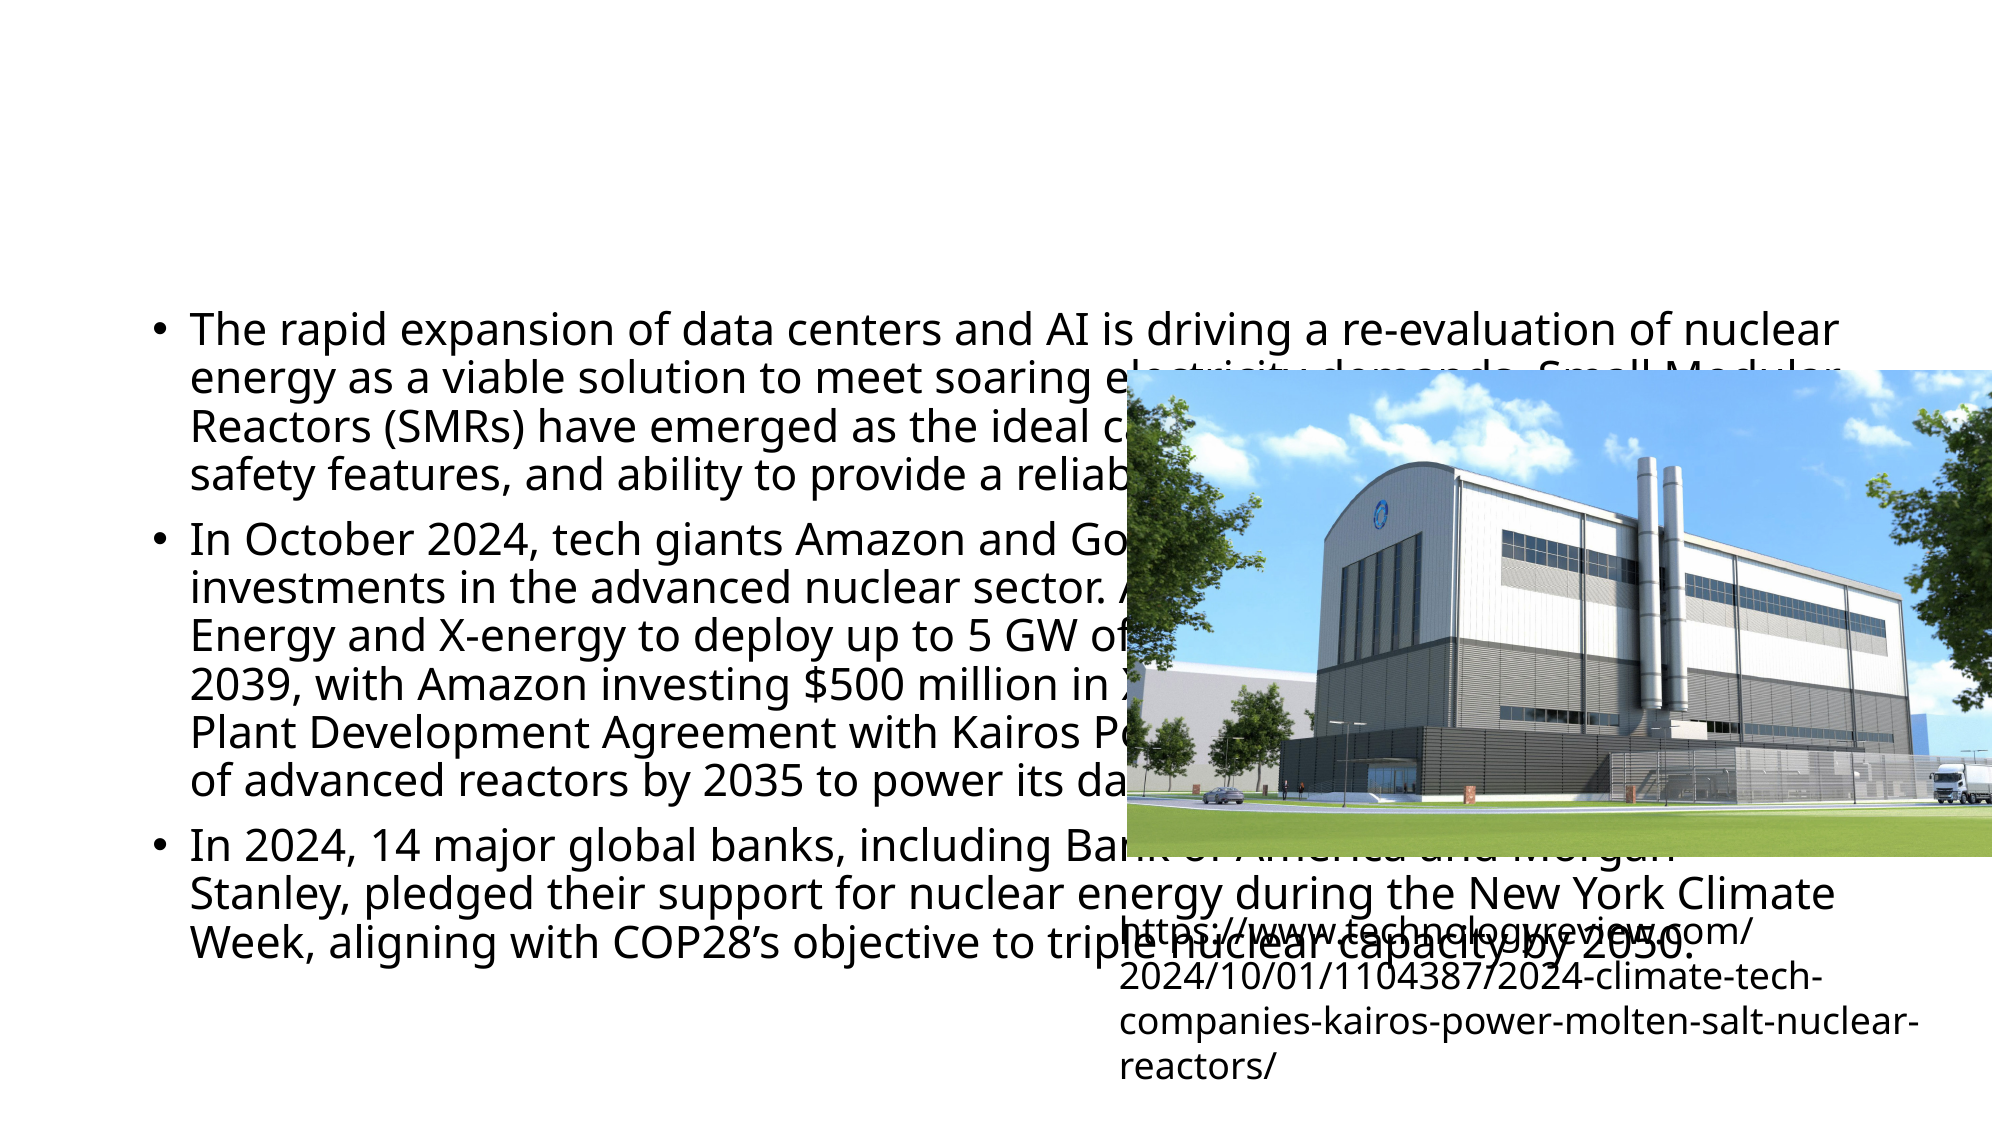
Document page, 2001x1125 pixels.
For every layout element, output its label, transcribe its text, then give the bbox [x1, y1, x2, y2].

text_box https://www.technologyreview.com/2024/10/01/1104387/2024-climate-tech-companies-kairos-power-molten-salt-nuclear-reactors/ [1104, 899, 1978, 1095]
picture [1127, 370, 1992, 858]
list The rapid expansion of data centers and AI is driving a re-evaluation of nuclear energy as a viable solution to meet soaring electricity demands. Small Modular Reactors (SMRs) have emerged as the ideal candidate due to their scalability, safety features, and ability to provide a reliable, carbon-neutral power source. In October 2024, tech giants Amazon and Google announced significant investments in the advanced nuclear sector. Amazon partnered with Dominion Energy and X-energy to deploy up to 5 GW of small modular reactors (SMRs) by 2039, with Amazon investing $500 million in X-energy. Google signed a Master Plant Development Agreement with Kairos Power to deploy a fleet of 500 MW of advanced reactors by 2035 to power its data centers. In 2024, 14 major global banks, including Bank of America and Morgan Stanley, pledged their support for nuclear energy during the New York Climate Week, aligning with COP28’s objective to triple nuclear capacity by 2050. [137, 299, 1863, 1014]
